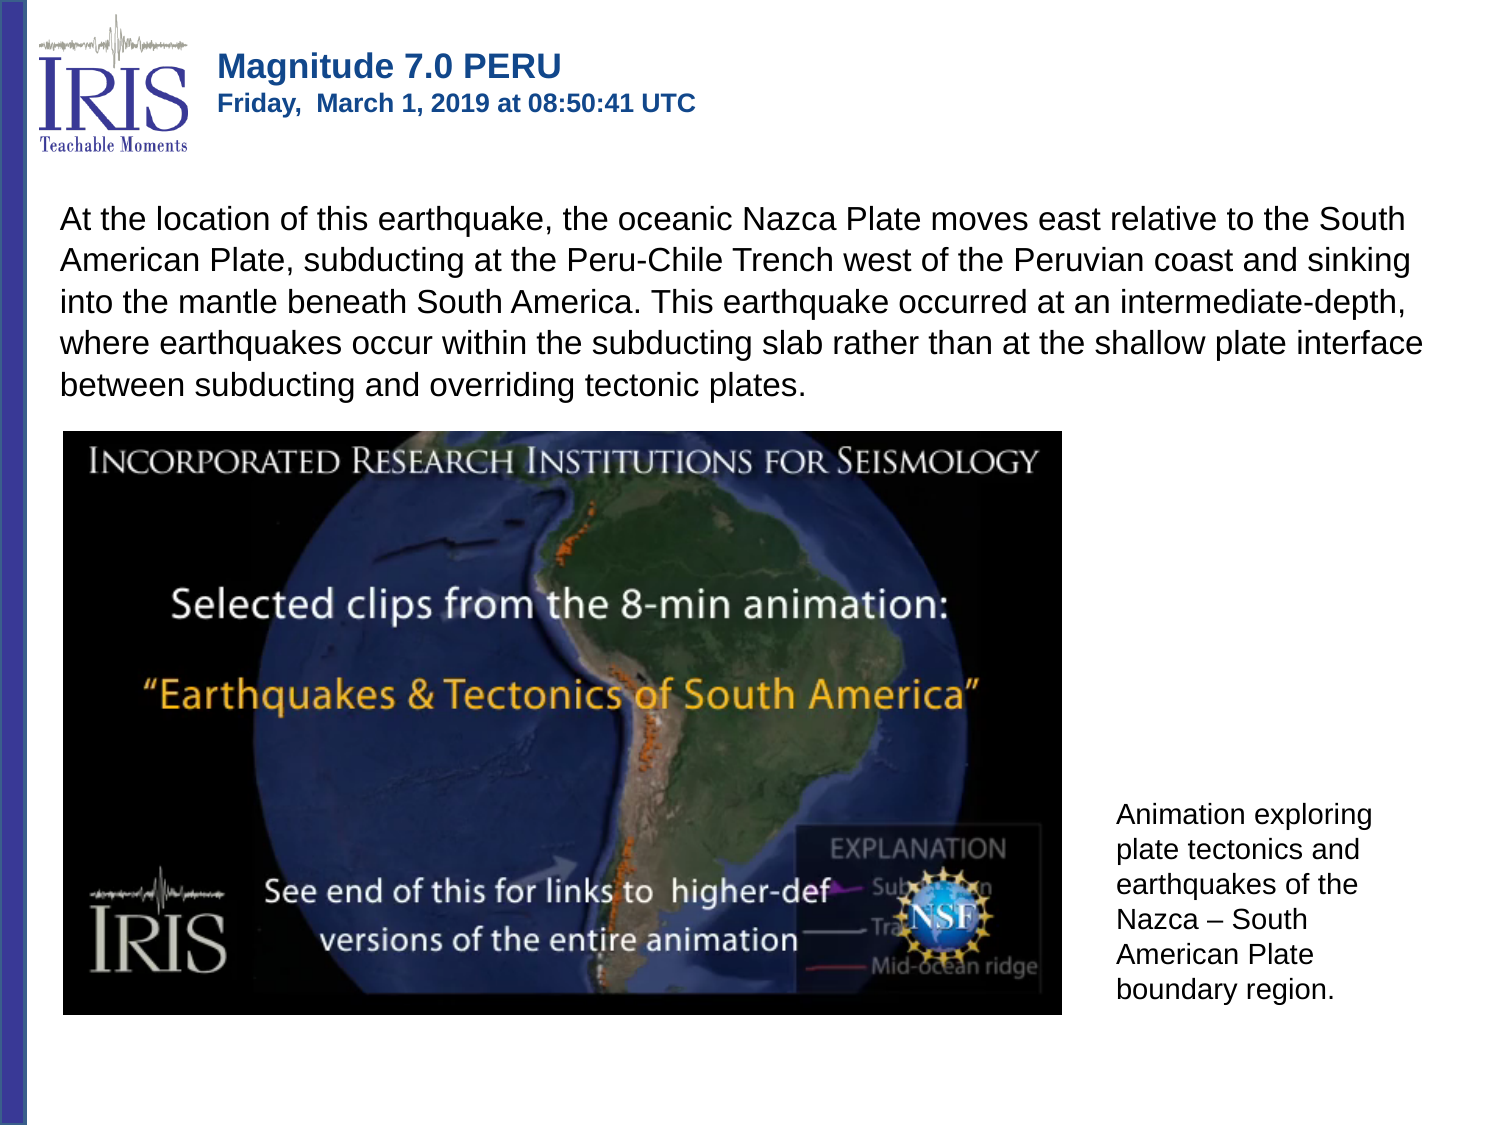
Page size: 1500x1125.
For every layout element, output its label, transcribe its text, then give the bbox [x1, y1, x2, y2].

text_box Magnitude 7.0 PERU Friday, March 1, 2019 at 08:50:41 UTC [202, 0, 1499, 125]
text_box [0, 0, 27, 1125]
text_box At the location of this earthquake, the oceanic Nazca Plate moves east relative to the South American Plate, subducting at the Peru-Chile Trench west of the Peruvian coast and sinking into the mantle beneath South America. This earthquake occurred at an intermediate-depth, where earthquakes occur within the subducting slab rather than at the shallow plate interface between subducting and overriding tectonic plates. [45, 187, 1469, 411]
text_box Animation exploring plate tectonics and earthquakes of the Nazca – South American Plate boundary region. [1101, 788, 1416, 1013]
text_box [62, 430, 1063, 1016]
picture [39, 12, 188, 165]
